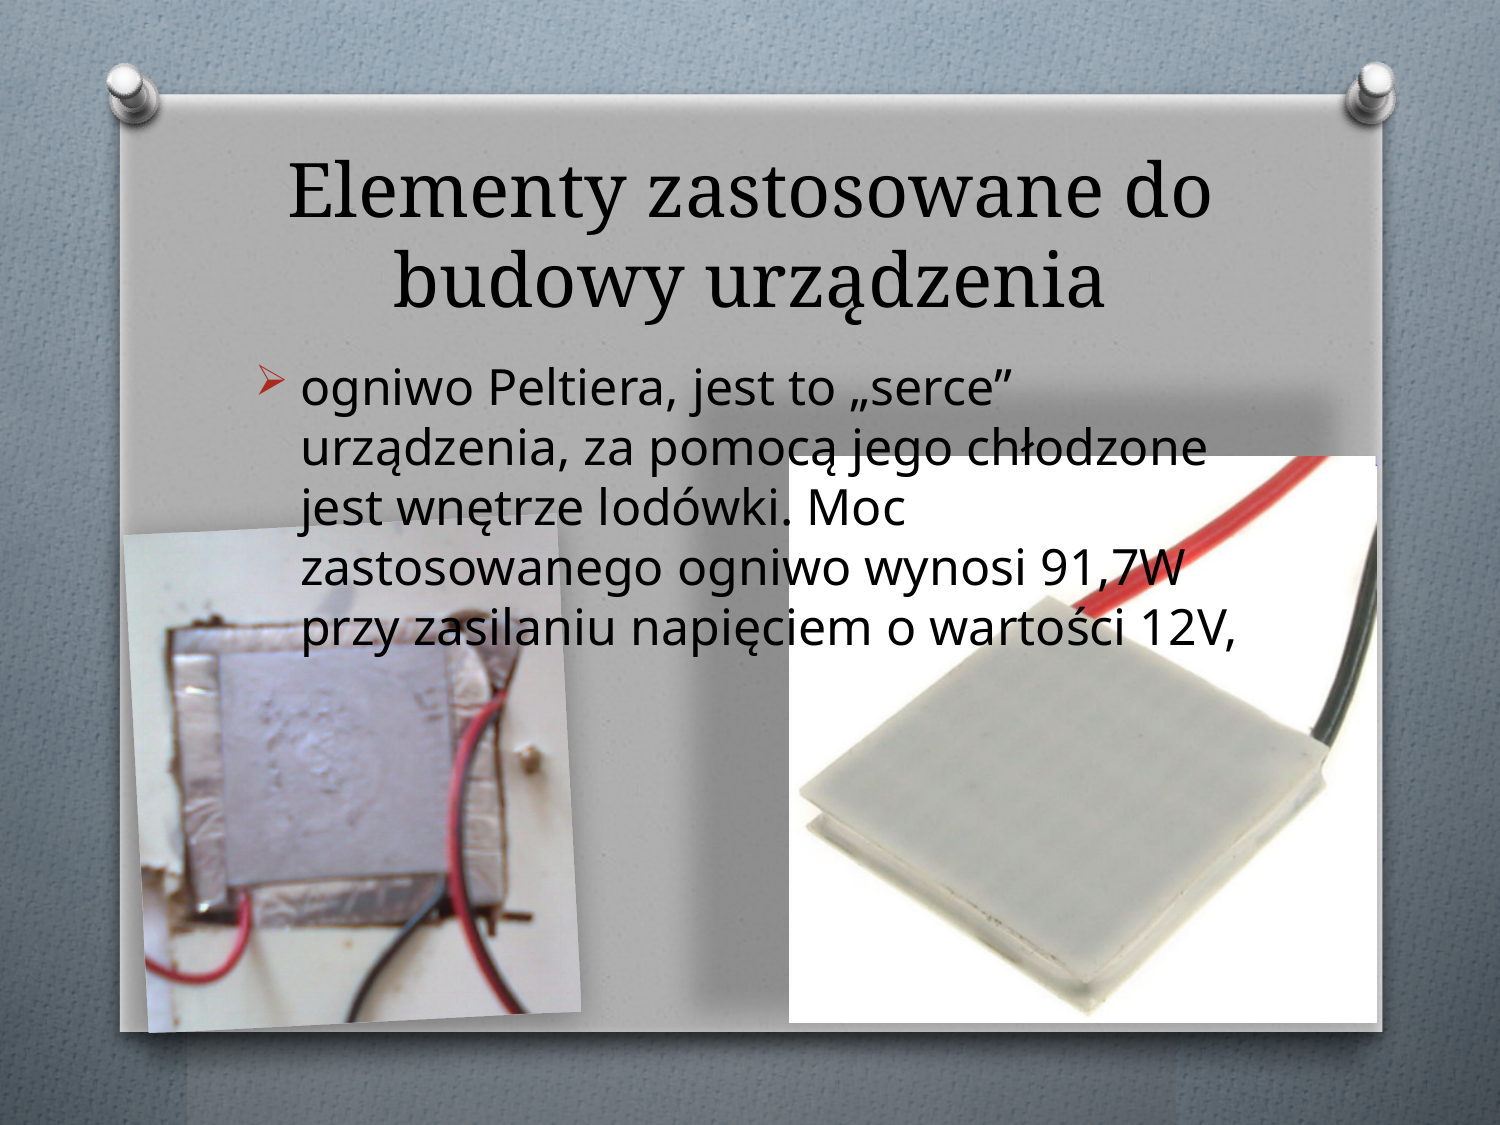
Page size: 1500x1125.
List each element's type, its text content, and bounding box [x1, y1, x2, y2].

picture [1317, 35, 1439, 156]
list ogniwo Peltiera, jest to „serce” urządzenia, za pomocą jego chłodzone jest wnętrze lodówki. Moc zastosowanego ogniwo wynosi 91,7W przy zasilaniu napięciem o wartości 12V, [240, 347, 1257, 939]
picture [788, 456, 1377, 1023]
picture [75, 29, 198, 153]
title Elementy zastosowane do budowy urządzenia [179, 134, 1323, 332]
picture [124, 523, 581, 1032]
